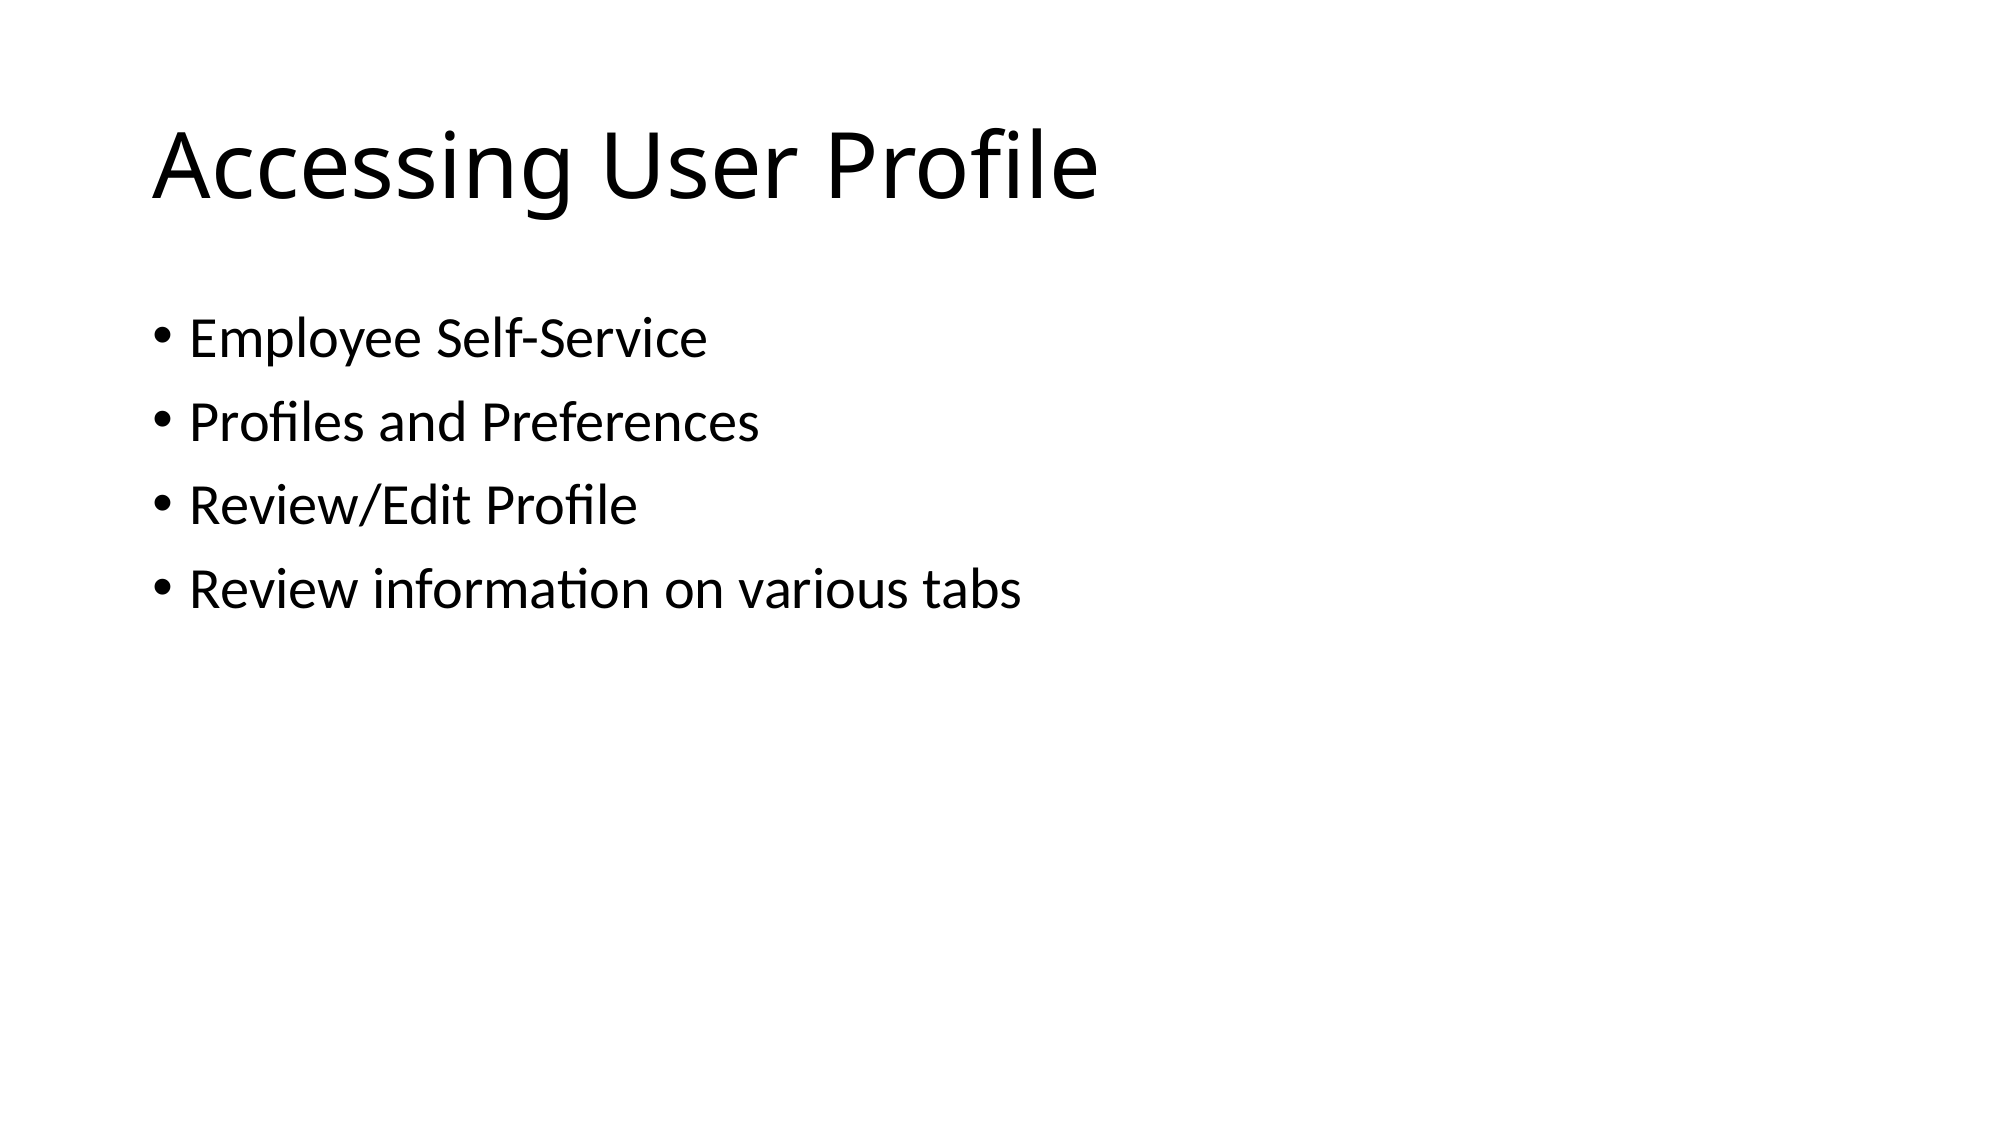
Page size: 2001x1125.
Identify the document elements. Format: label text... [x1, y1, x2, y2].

list Employee Self-Service Profiles and Preferences Review/Edit Profile Review information on various tabs [137, 299, 1863, 1014]
title Accessing User Profile [137, 59, 1863, 278]
